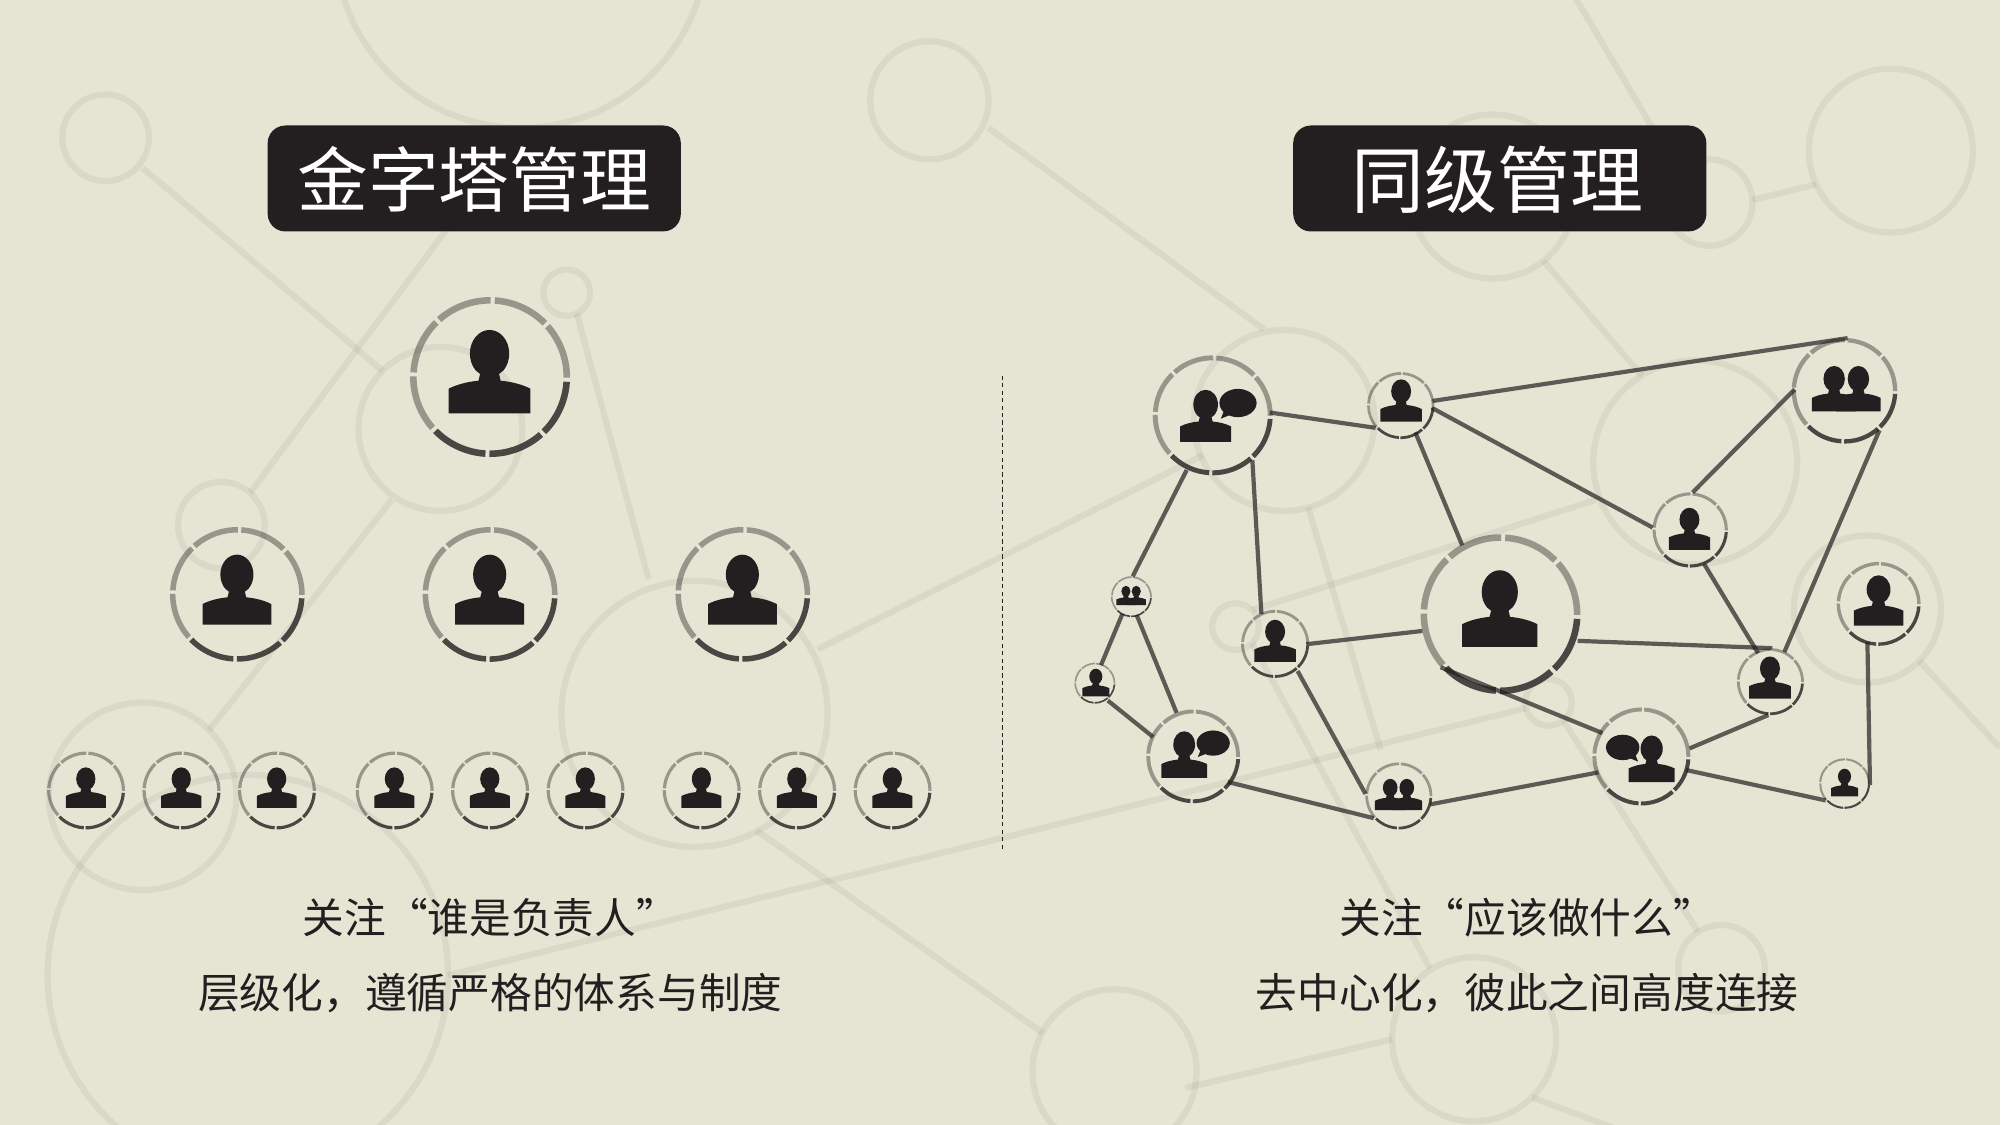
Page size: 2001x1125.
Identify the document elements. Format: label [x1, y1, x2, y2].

text_box [410, 297, 570, 457]
text_box [662, 751, 932, 830]
text_box [1074, 337, 1921, 830]
text_box [47, 0, 2000, 1125]
text_box [170, 526, 811, 662]
text_box [355, 751, 625, 830]
text_box [47, 751, 316, 830]
